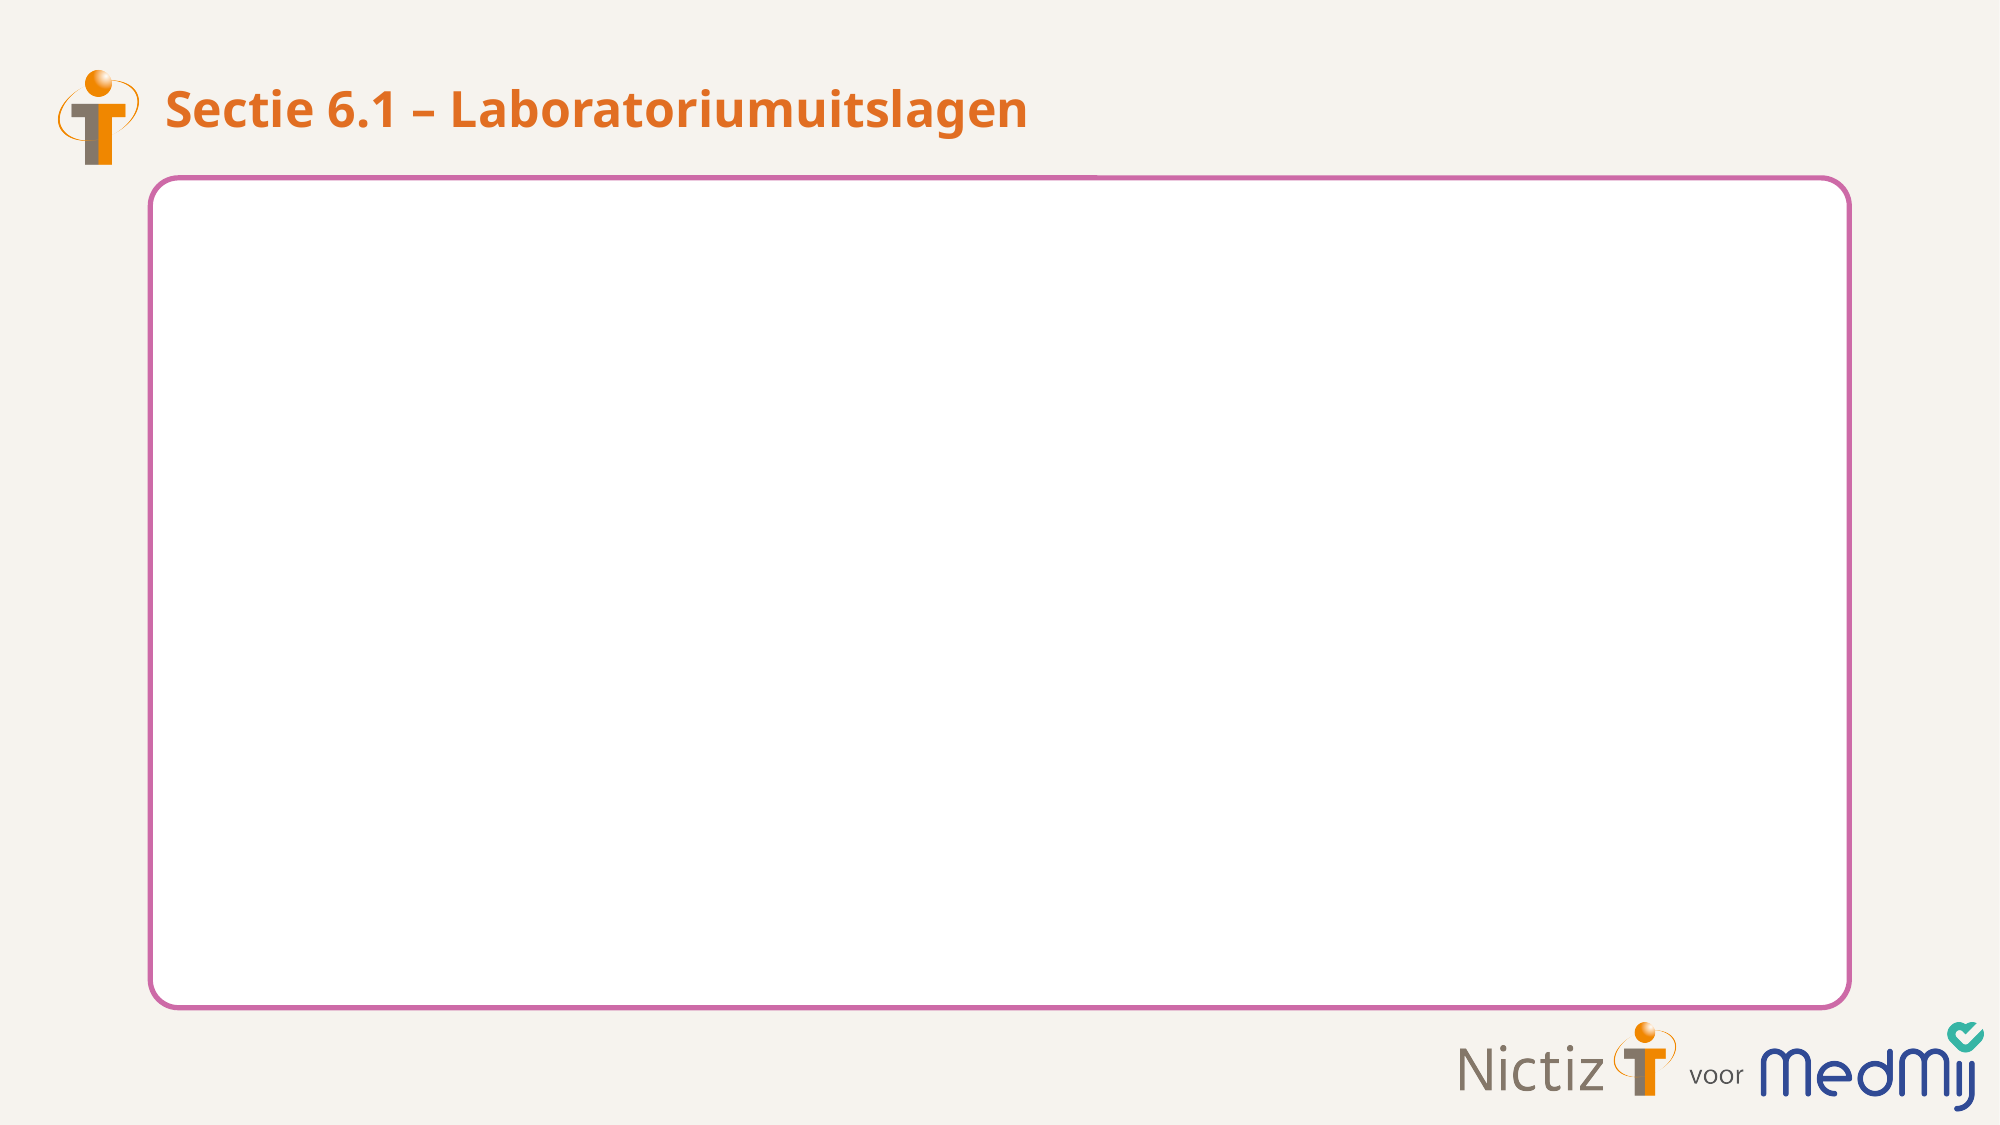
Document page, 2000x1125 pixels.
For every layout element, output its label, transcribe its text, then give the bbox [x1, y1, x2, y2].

picture [1457, 1019, 1988, 1113]
title Sectie 6.1 – Laboratoriumuitslagen [150, 76, 1850, 165]
picture [50, 66, 151, 187]
